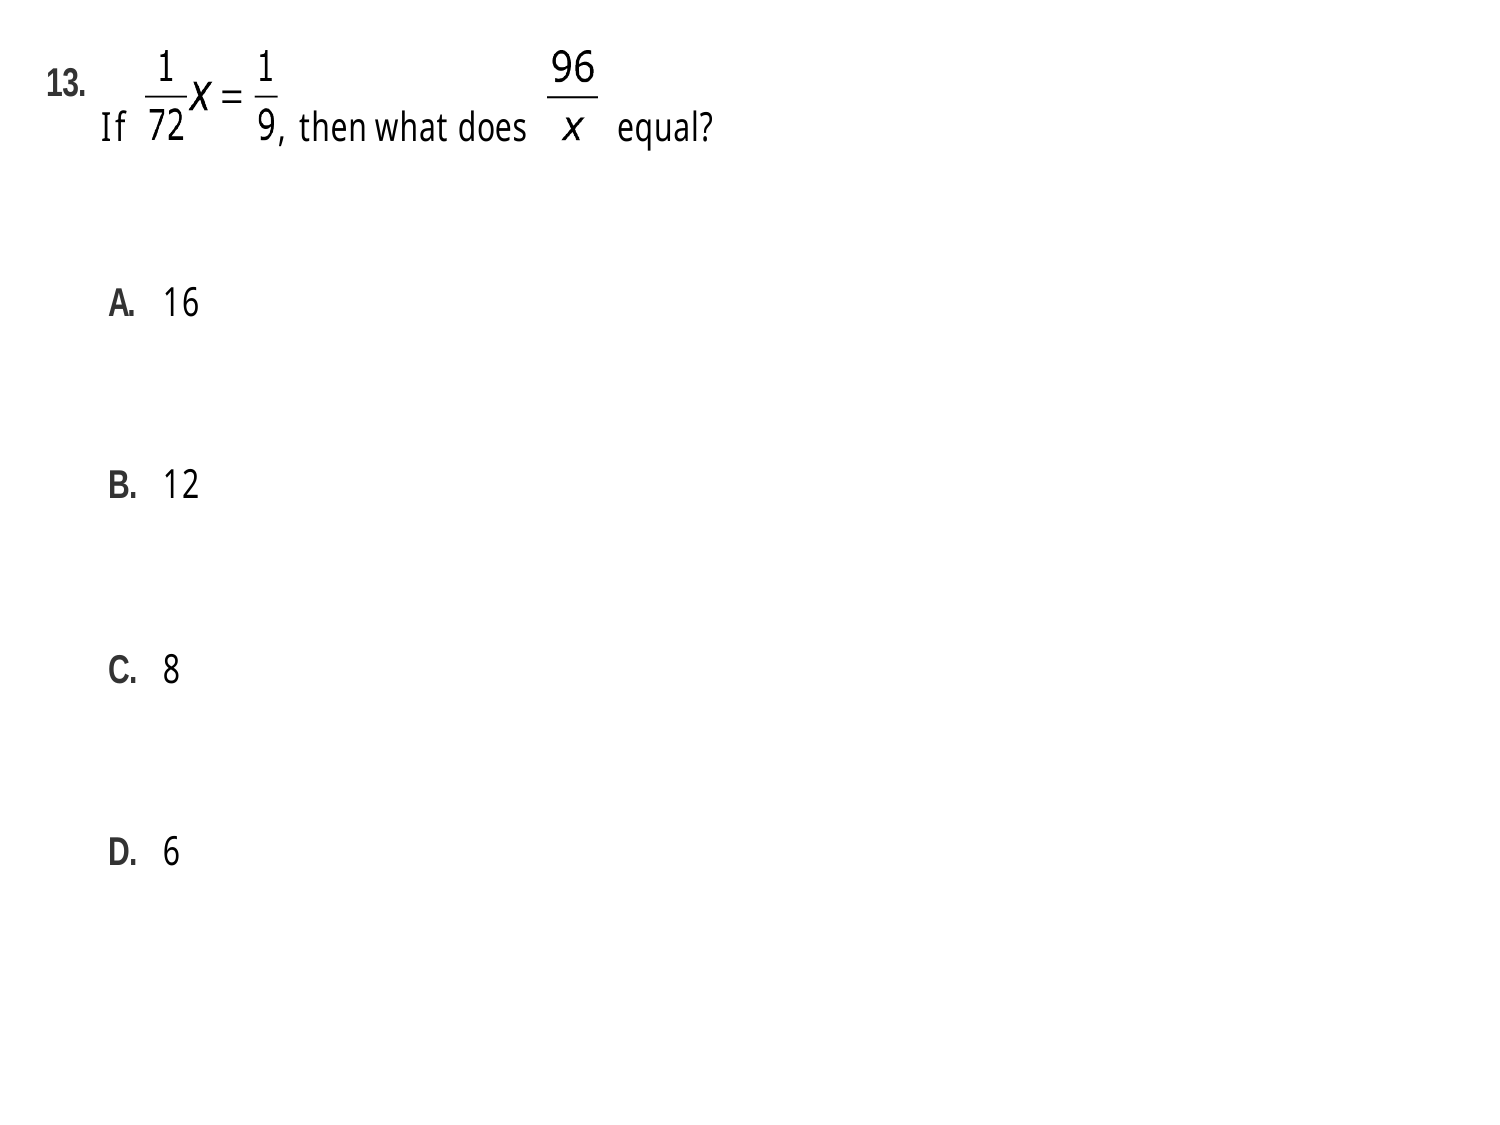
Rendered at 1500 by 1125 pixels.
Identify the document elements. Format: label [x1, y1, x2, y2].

text_box [37, 37, 1434, 1038]
